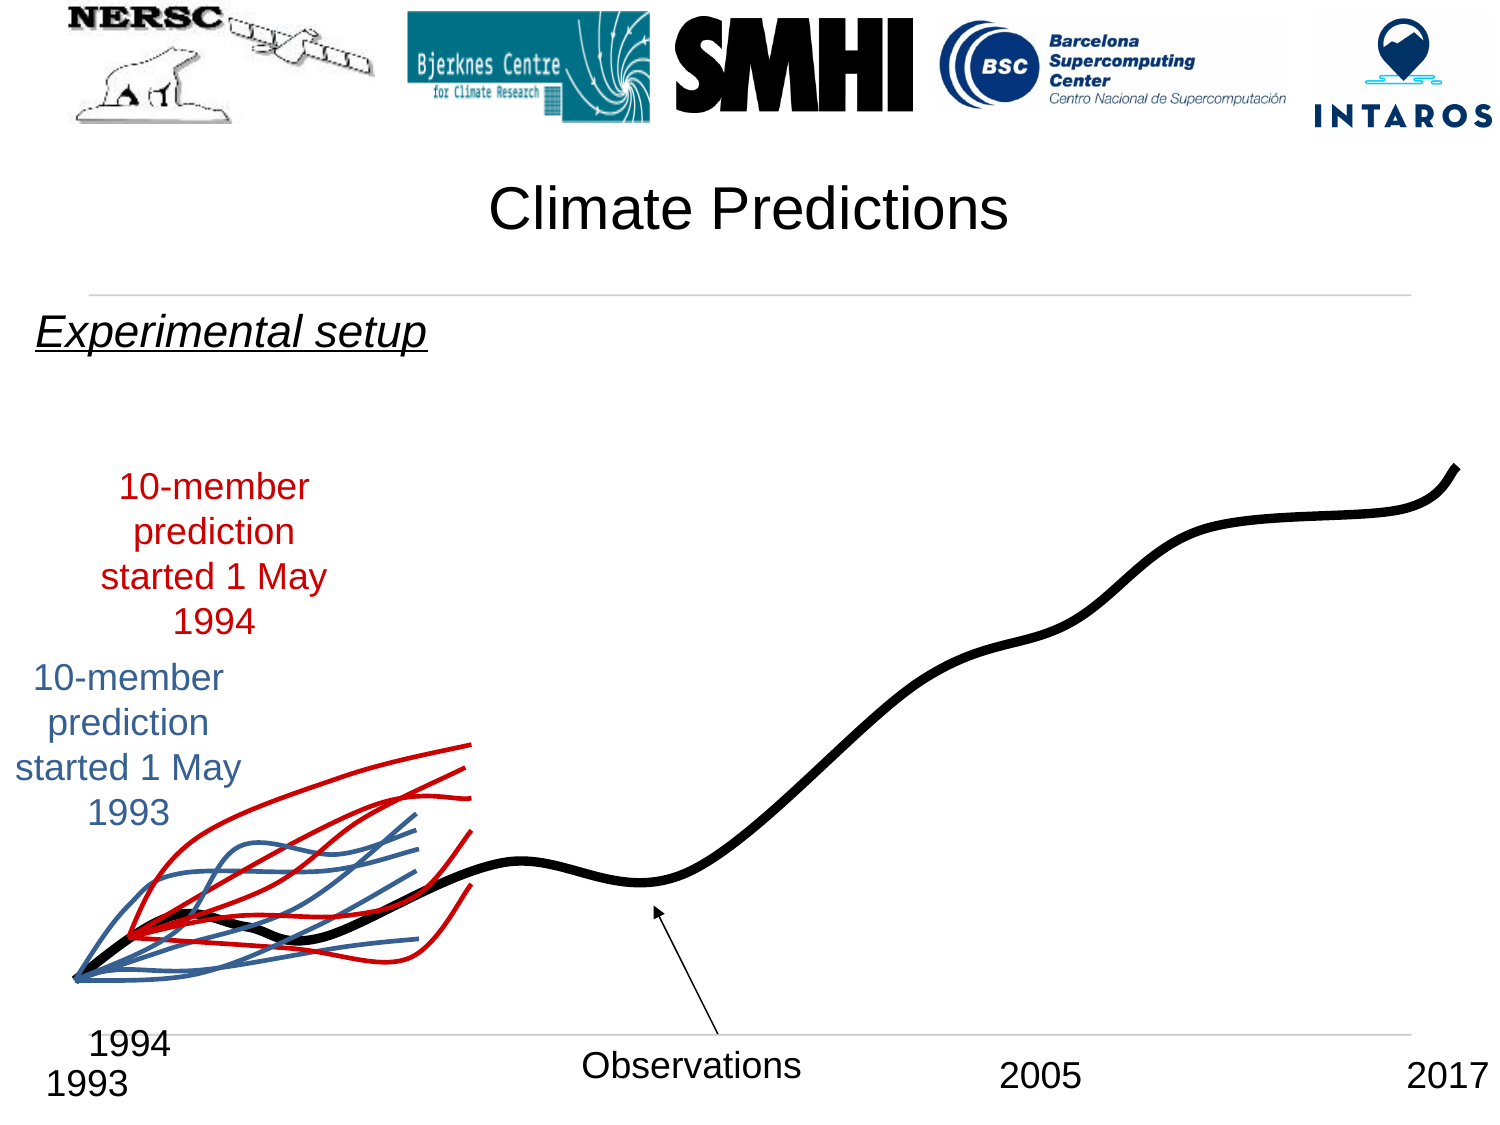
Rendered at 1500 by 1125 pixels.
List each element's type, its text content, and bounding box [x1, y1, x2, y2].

text_box [297, 848, 377, 884]
text_box [131, 930, 176, 940]
text_box [653, 905, 718, 1035]
text_box 2005 [975, 1044, 1115, 1104]
picture [407, 11, 650, 123]
text_box [93, 941, 192, 974]
text_box [131, 767, 466, 936]
text_box [203, 916, 260, 925]
text_box 1993 [21, 1052, 161, 1112]
text_box [337, 828, 400, 854]
text_box 10-member prediction started 1 May 1994 [74, 455, 354, 649]
text_box 1994 [64, 1012, 204, 1072]
text_box [273, 883, 472, 963]
text_box [287, 798, 399, 849]
picture [937, 16, 1288, 111]
text_box [87, 940, 161, 974]
text_box Climate Predictions [0, 162, 1500, 249]
text_box [75, 881, 155, 979]
text_box [222, 951, 313, 968]
text_box 10-member prediction started 1 May 1993 [0, 645, 268, 840]
text_box [199, 842, 301, 901]
text_box Experimental setup [21, 294, 600, 364]
picture [1315, 9, 1492, 142]
text_box [147, 926, 181, 934]
text_box [424, 466, 1458, 891]
picture [67, 0, 376, 124]
text_box [128, 744, 472, 937]
text_box Observations [567, 1033, 858, 1093]
text_box [75, 920, 212, 980]
text_box [74, 916, 335, 981]
text_box 2017 [1382, 1044, 1500, 1104]
picture [674, 16, 913, 113]
text_box [128, 830, 472, 938]
text_box [167, 916, 272, 942]
text_box [136, 893, 203, 933]
text_box [320, 796, 472, 854]
text_box [230, 830, 417, 905]
